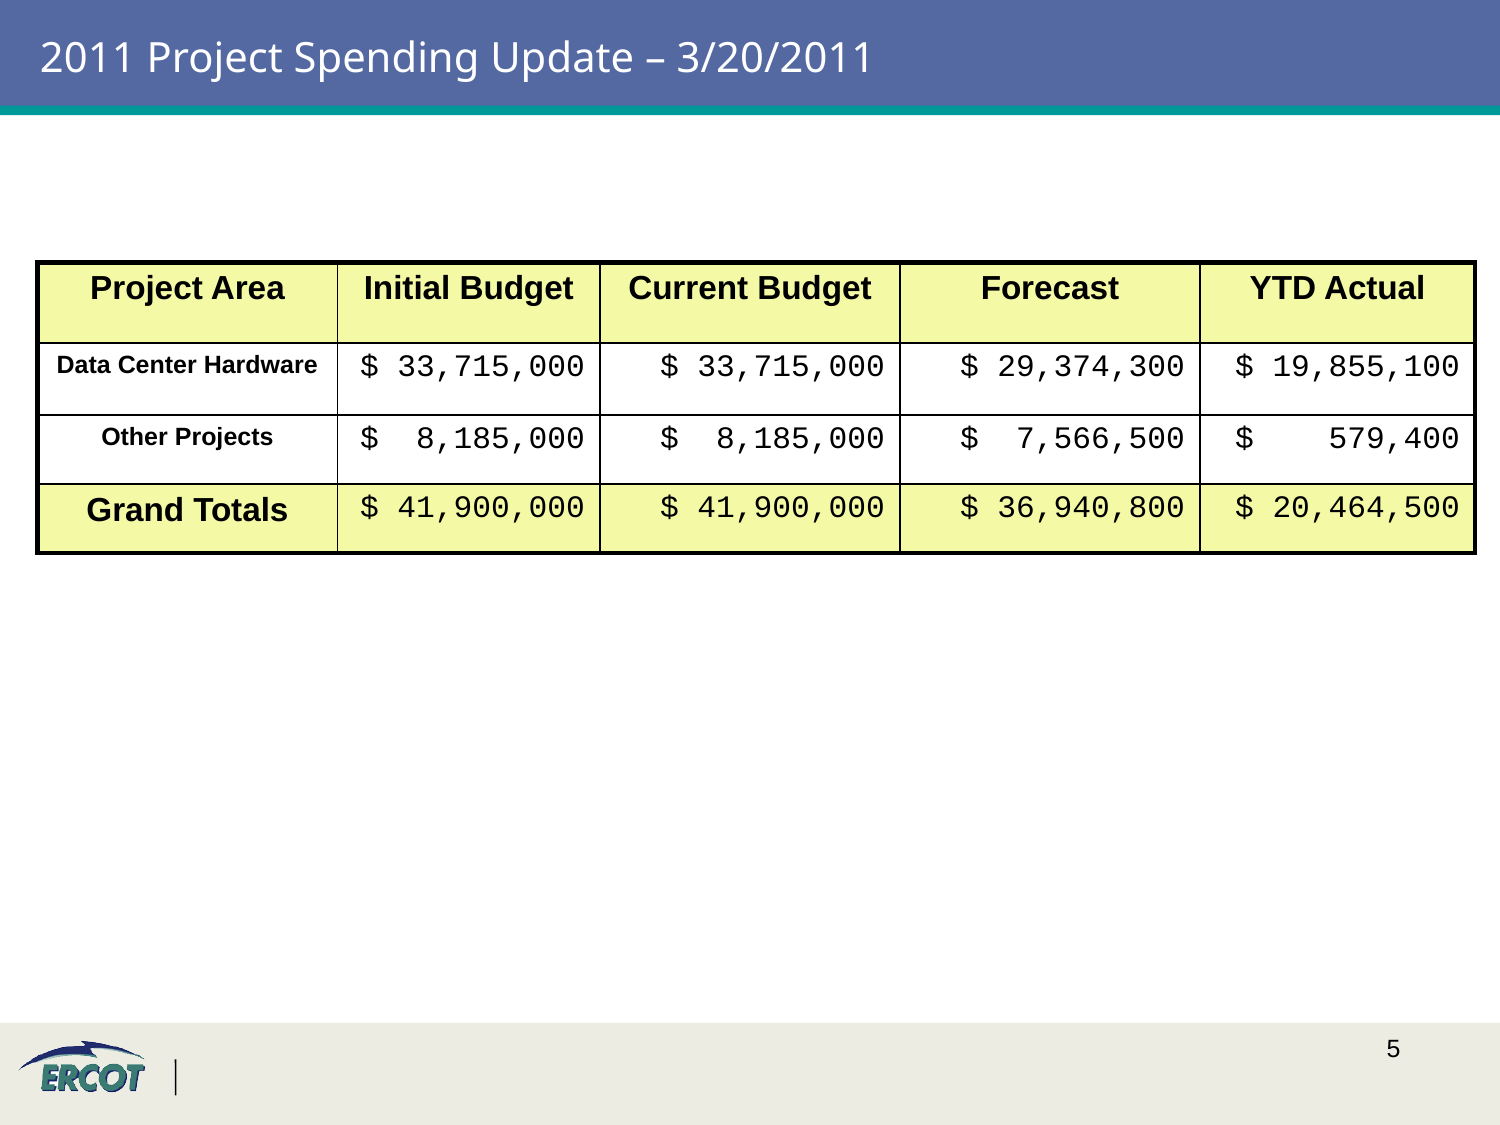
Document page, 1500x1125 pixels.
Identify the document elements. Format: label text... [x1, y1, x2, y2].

table_header YTD Actual [1201, 265, 1473, 342]
table_header Current Budget [601, 265, 899, 342]
table_cell $ 579,400 [1201, 416, 1473, 483]
table_cell $ 7,566,500 [901, 416, 1199, 483]
table_cell Other Projects [40, 416, 337, 483]
table_cell $ 20,464,500 [1201, 485, 1473, 551]
table_cell $ 8,185,000 [338, 416, 599, 483]
table_cell $ 8,185,000 [601, 416, 899, 483]
table_cell Data Center Hardware [40, 344, 337, 414]
picture [10, 1031, 151, 1111]
table_header Project Area [40, 265, 337, 342]
table_cell $ 36,940,800 [901, 485, 1199, 551]
table_header Forecast [901, 265, 1199, 342]
table_cell Grand Totals [40, 485, 337, 551]
title 2011 Project Spending Update – 3/20/2011 [24, 0, 1101, 113]
table_cell $ 41,900,000 [601, 485, 899, 551]
table_cell $ 41,900,000 [338, 485, 599, 551]
table_cell $ 19,855,100 [1201, 344, 1473, 414]
table_cell $ 33,715,000 [338, 344, 599, 414]
table_cell $ 33,715,000 [601, 344, 899, 414]
table_cell $ 29,374,300 [901, 344, 1199, 414]
table_header Initial Budget [338, 265, 599, 342]
